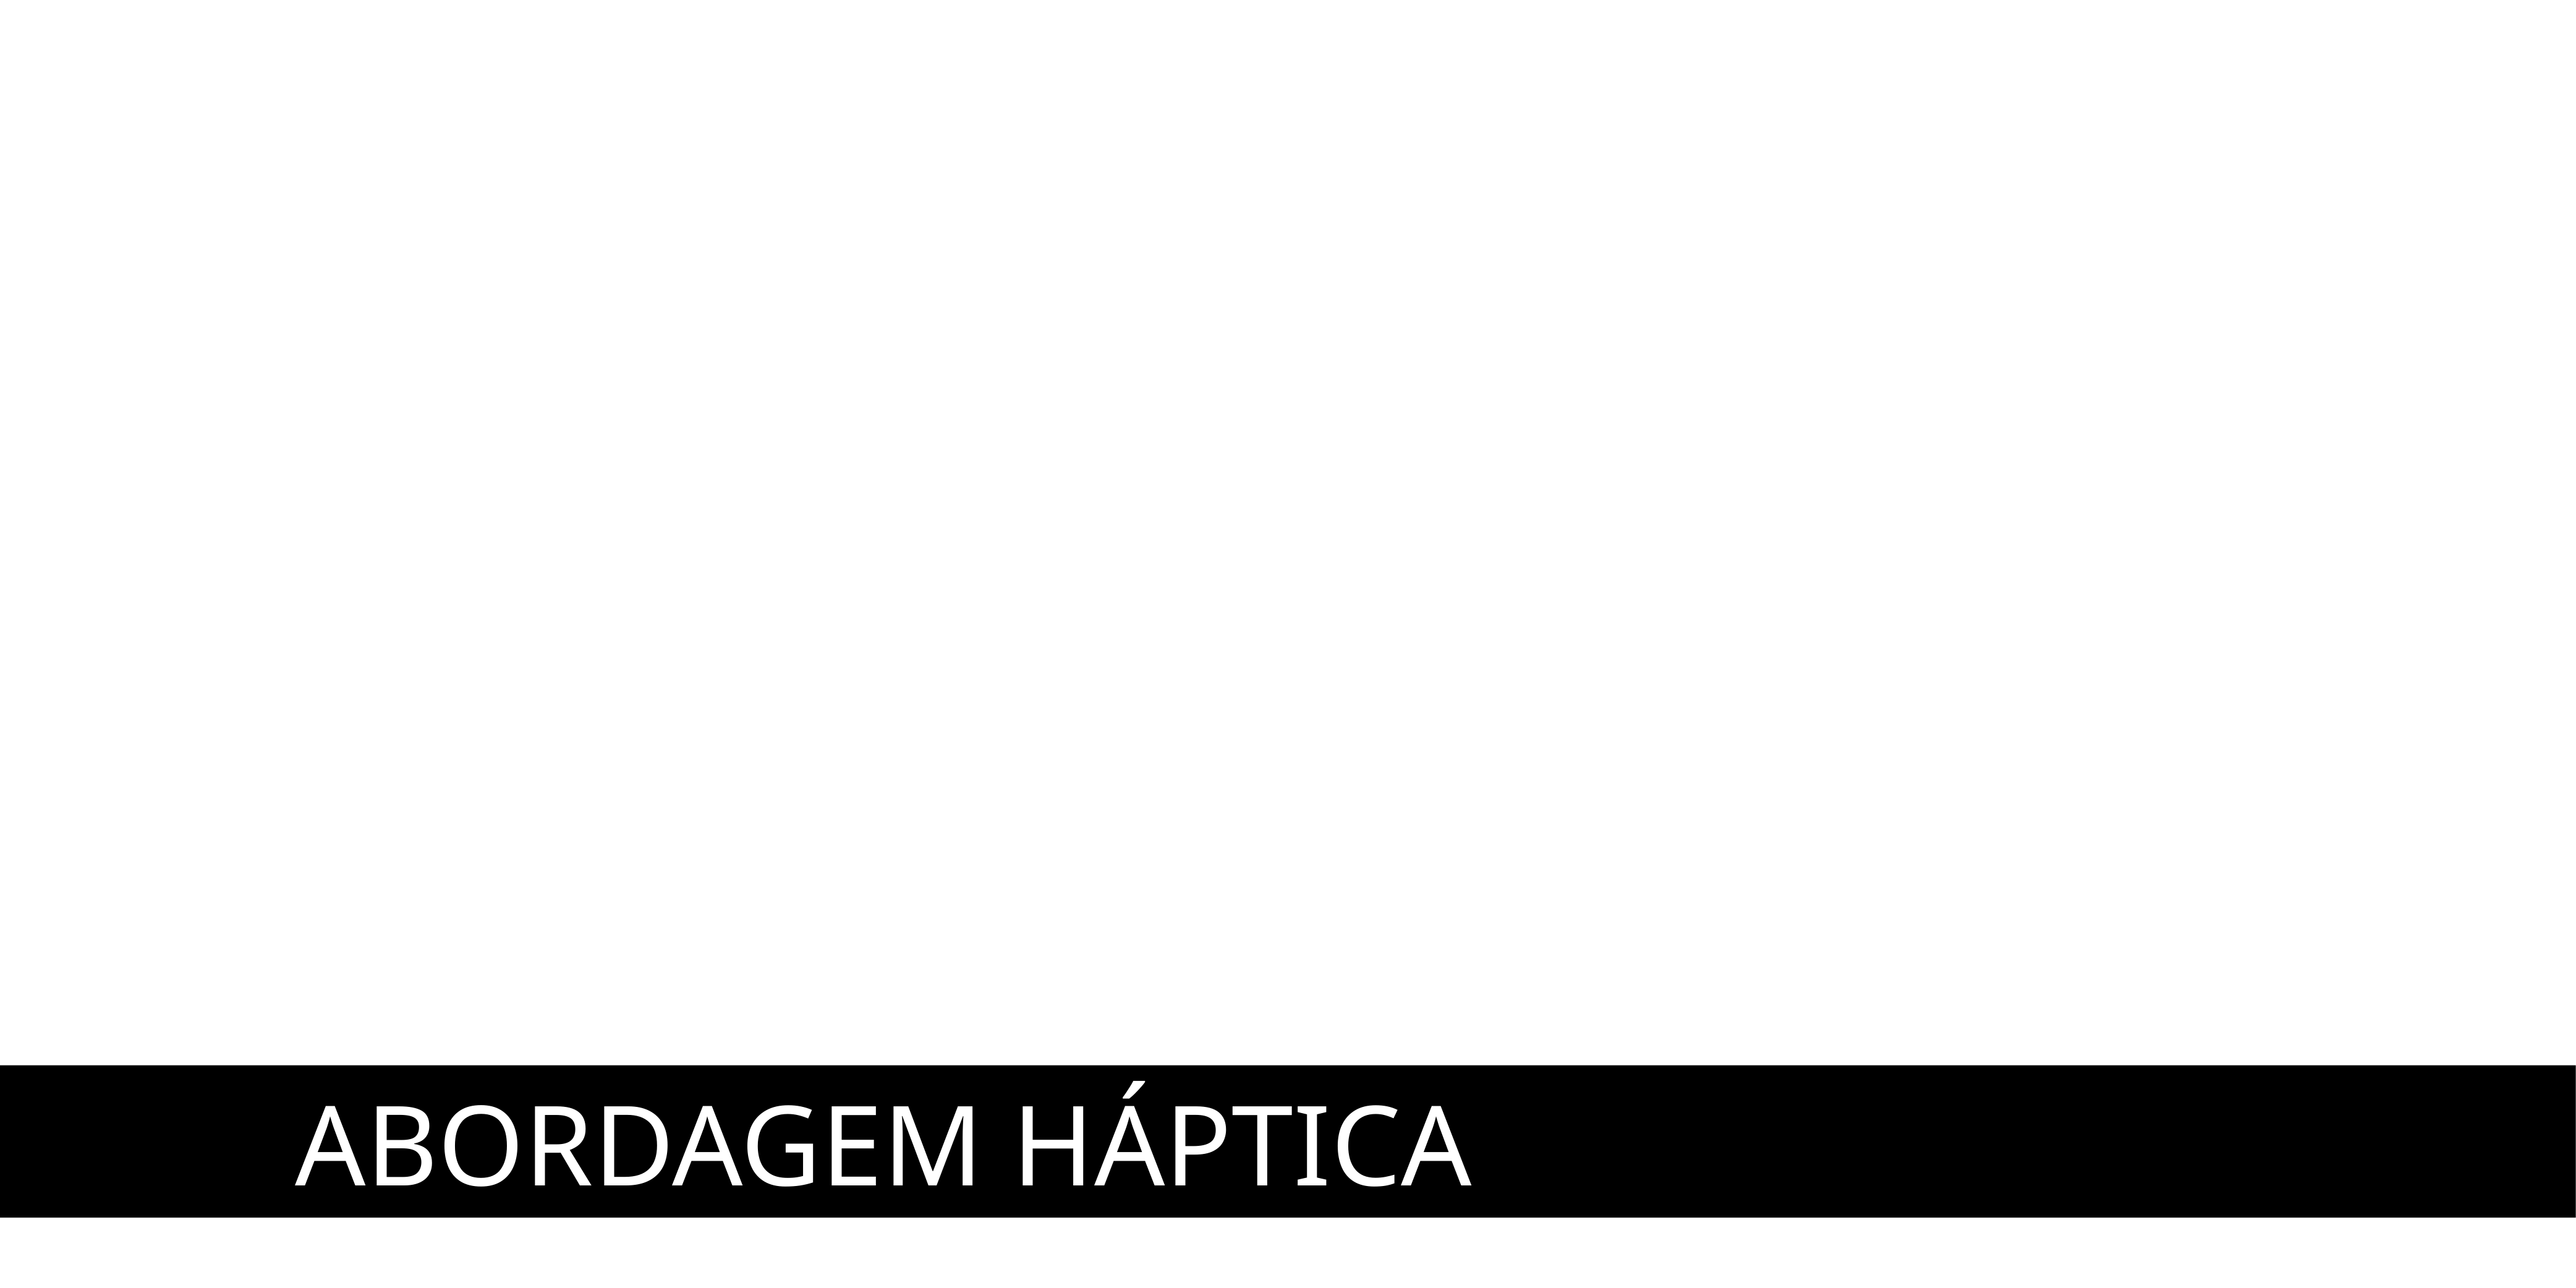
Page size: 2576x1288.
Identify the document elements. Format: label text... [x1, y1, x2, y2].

text_box ABORDAGEM HÁPTICA [195, 1068, 2574, 1215]
text_box [0, 1065, 2576, 1218]
